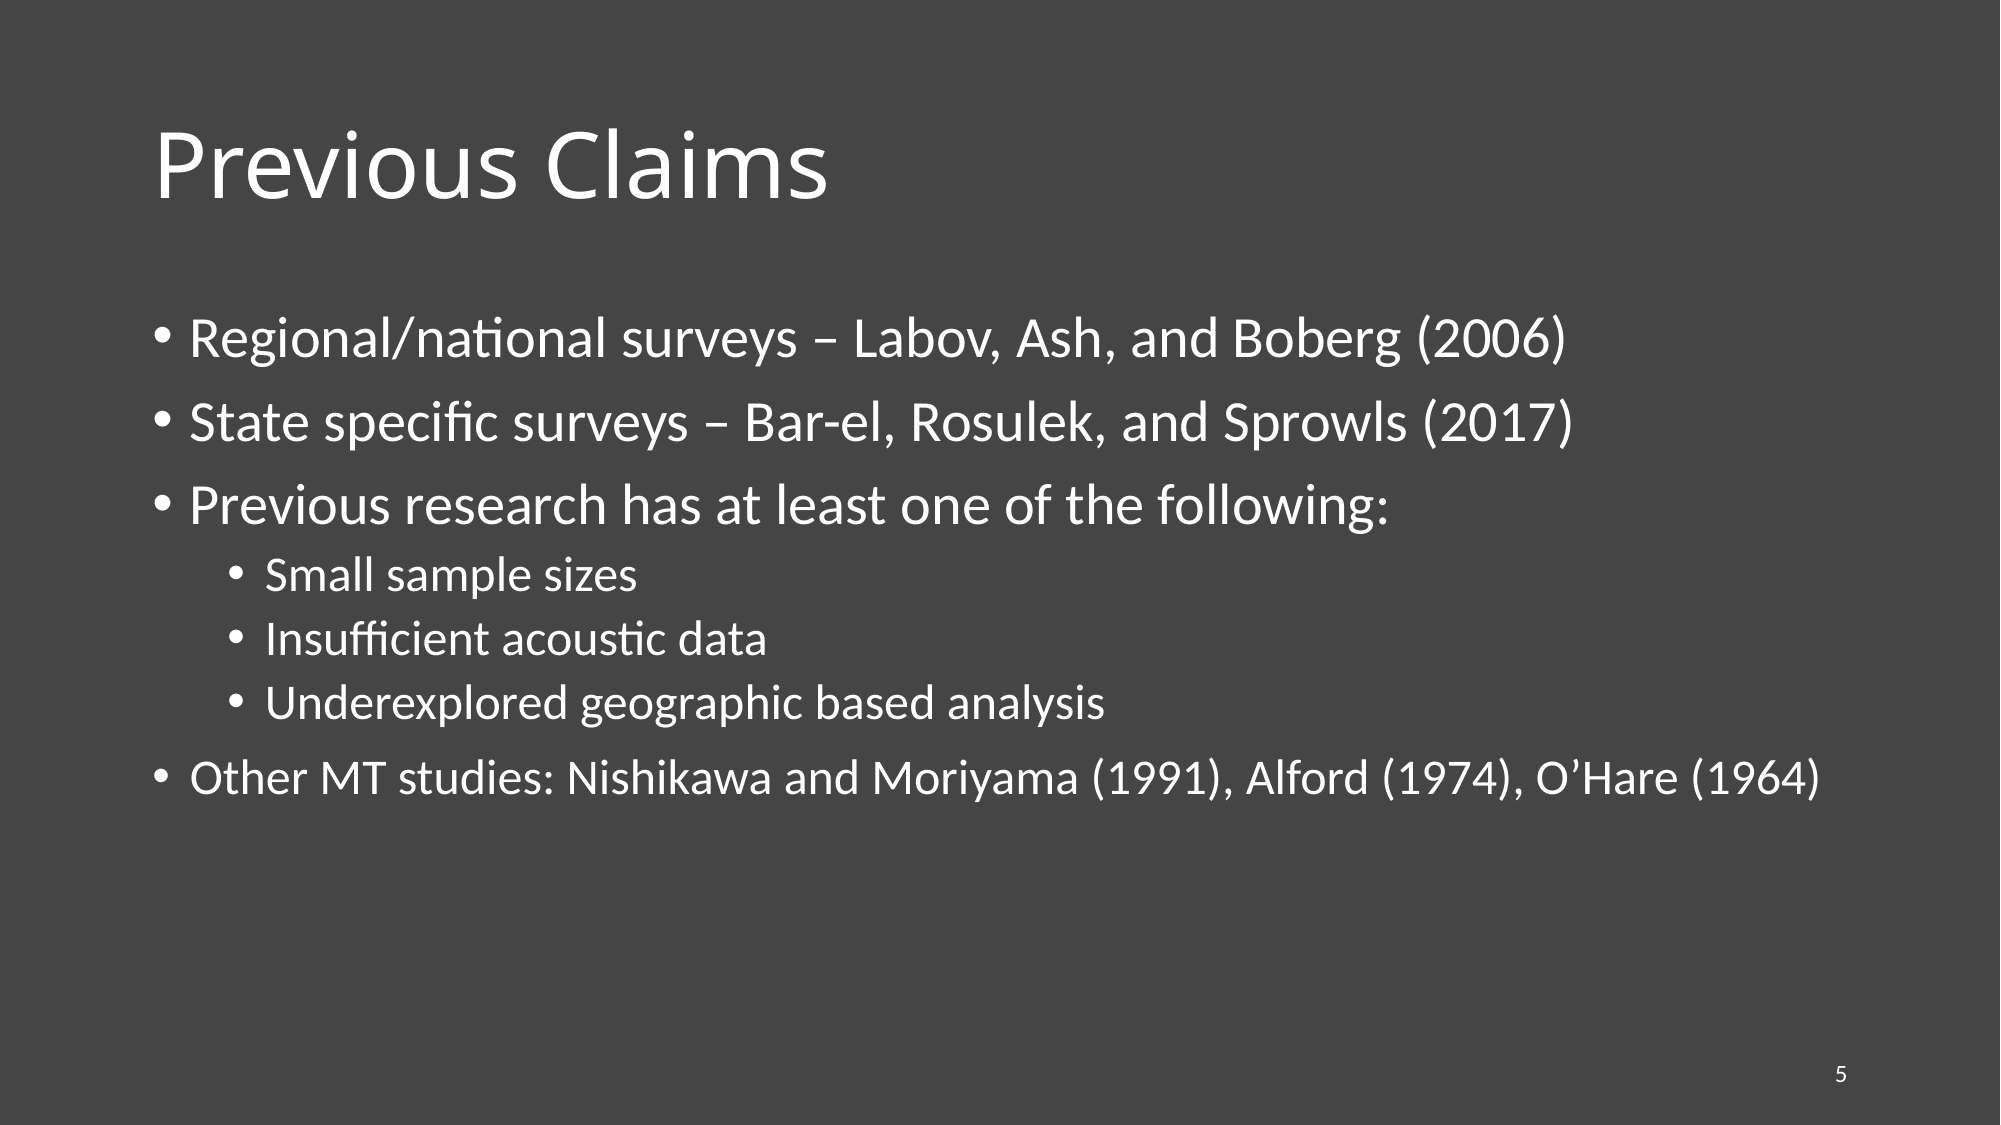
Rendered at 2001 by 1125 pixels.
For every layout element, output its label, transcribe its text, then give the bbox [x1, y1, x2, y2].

list Regional/national surveys – Labov, Ash, and Boberg (2006) State specific surveys – Bar-el, Rosulek, and Sprowls (2017) Previous research has at least one of the following: Small sample sizes Insufficient acoustic data Underexplored geographic based analysis Other MT studies: Nishikawa and Moriyama (1991), Alford (1974), O’Hare (1964) [137, 299, 1863, 1014]
slide_number 5 [1412, 1042, 1863, 1103]
title Previous Claims [137, 59, 1863, 278]
